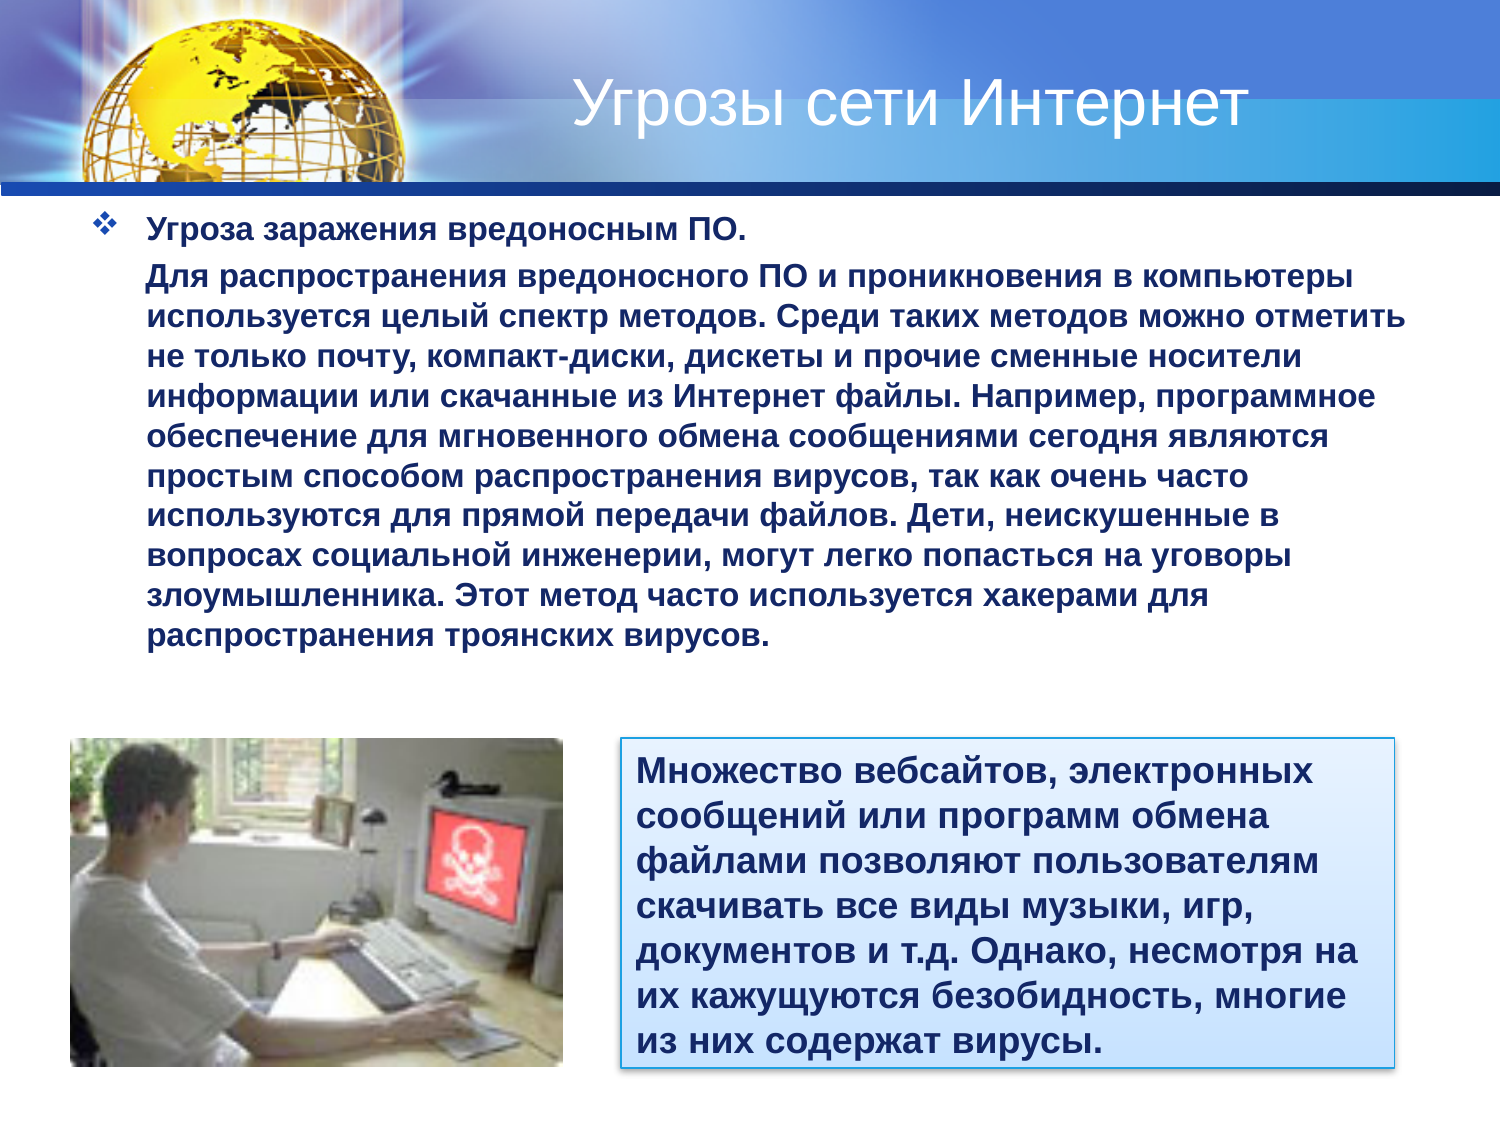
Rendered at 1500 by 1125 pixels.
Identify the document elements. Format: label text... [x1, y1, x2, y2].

text_box Множество вебсайтов, электронных сообщений или программ обмена файлами позволяют пользователям скачивать все виды музыки, игр, документов и т.д. Однако, несмотря на их кажущуются безобидность, многие из них содержат вирусы. [620, 737, 1395, 1069]
list Угроза заражения вредоносным ПО. Для распространения вредоносного ПО и проникновения в компьютеры используется целый спектр методов. Среди таких методов можно отметить не только почту, компакт-диски, дискеты и прочие сменные носители информации или скачанные из Интернет файлы. Например, программное обеспечение для мгновенного обмена сообщениями сегодня являются простым способом распространения вирусов, так как очень часто используются для прямой передачи файлов. Дети, неискушенные в вопросах социальной инженерии, могут легко попасться на уговоры злоумышленника. Этот метод часто используется хакерами для распространения троянских вирусов. [74, 199, 1426, 692]
text_box 50% детей выходят в Интернет одни [298, 99, 412, 183]
title Угрозы сети Интернет [398, 58, 1424, 139]
picture [0, 0, 1500, 185]
picture [70, 737, 563, 1067]
